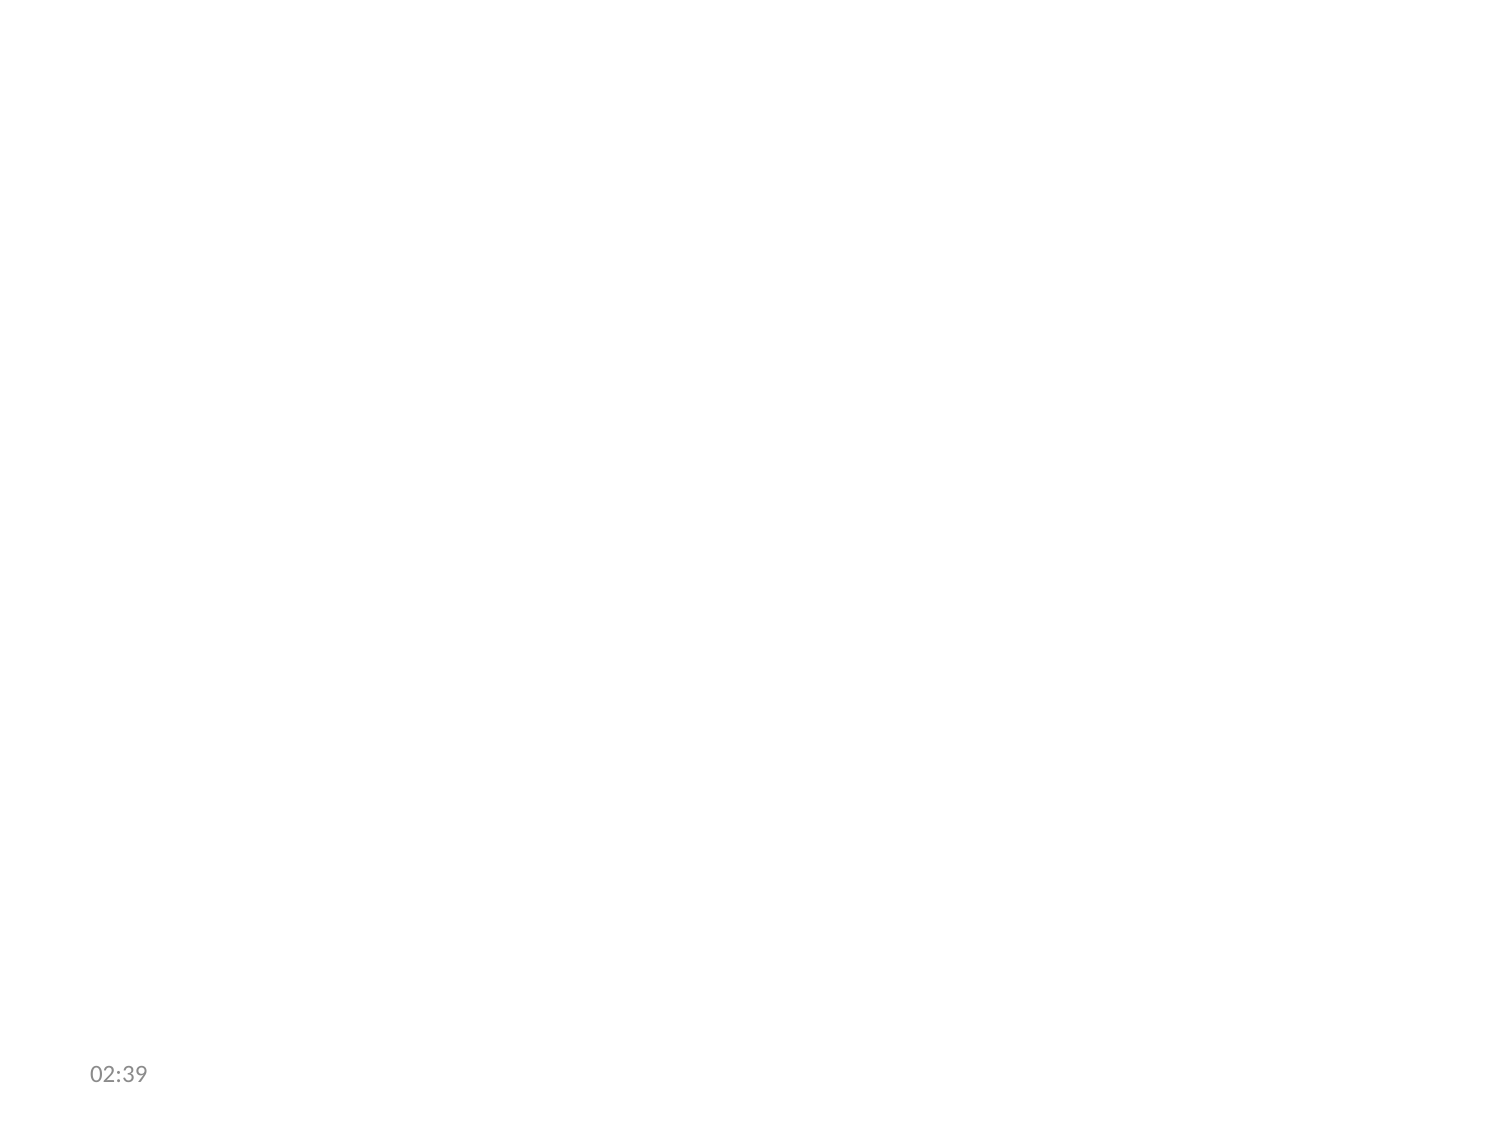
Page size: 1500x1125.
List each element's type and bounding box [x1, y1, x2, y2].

slide_number [75, 1042, 425, 1103]
